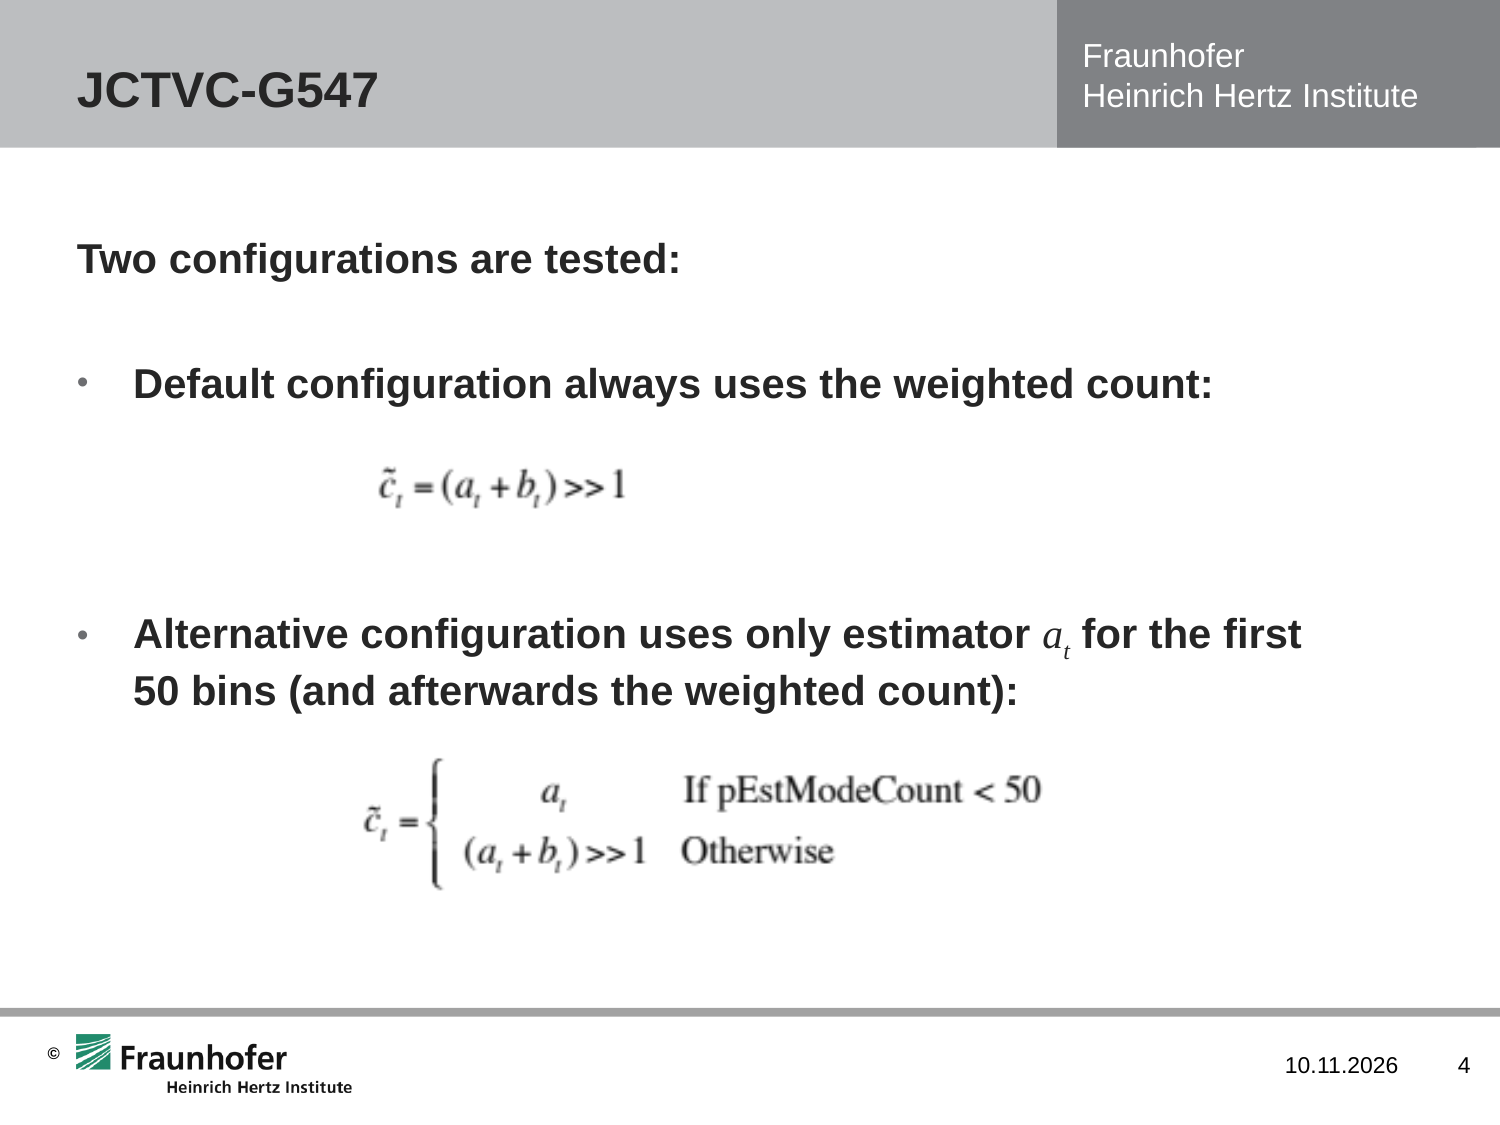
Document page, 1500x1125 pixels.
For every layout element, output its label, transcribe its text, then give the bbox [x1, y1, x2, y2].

picture [76, 1034, 352, 1093]
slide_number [1019, 1034, 1394, 1094]
list Two configurations are tested: Default configuration always uses the weighted count: Alternative configuration uses only estimator at for the first 50 bins (and afterwards the weighted count): [76, 231, 1306, 973]
title JCTVC-G547 [76, 58, 1022, 118]
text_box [375, 460, 633, 514]
slide_number 4 [1394, 1034, 1471, 1094]
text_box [359, 752, 1067, 894]
